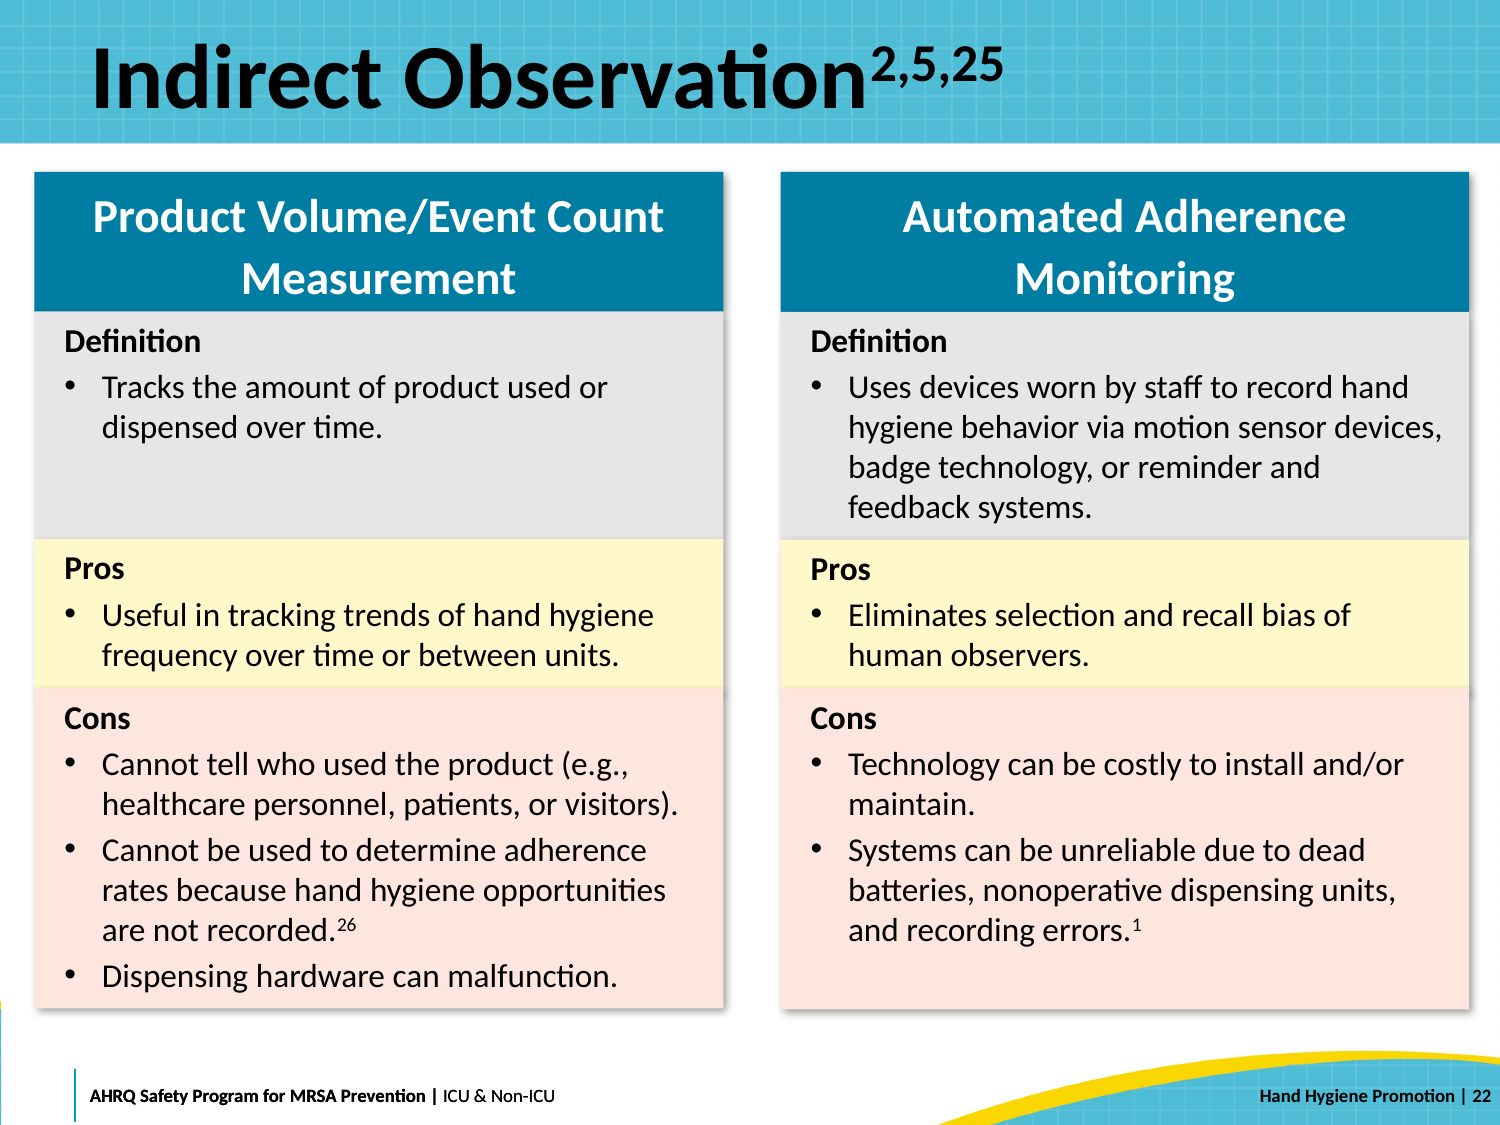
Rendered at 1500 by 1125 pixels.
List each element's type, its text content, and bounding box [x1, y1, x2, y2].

list Cons Cannot tell who used the product (e.g., healthcare personnel, patients, or visitors). Cannot be used to determine adherence rates because hand hygiene opportunities are not recorded.26 Dispensing hardware can malfunction. [33, 687, 724, 1010]
title Indirect Observation2,5,25 [75, 0, 1425, 150]
picture [0, 0, 1500, 1125]
list Product Volume/Event Count Measurement [33, 171, 724, 310]
list Definition Tracks the amount of product used or dispensed over time. [33, 310, 724, 538]
list Automated Adherence Monitoring [780, 171, 1470, 311]
list Pros Eliminates selection and recall bias of human observers. [780, 539, 1470, 687]
list Definition Uses devices worn by staff to record hand hygiene behavior via motion sensor devices, badge technology, or reminder and feedback systems. [780, 311, 1470, 539]
list Pros Useful in tracking trends of hand hygiene frequency over time or between units. [33, 538, 724, 687]
slide_number | 22 [1455, 1065, 1500, 1125]
list Cons Technology can be costly to install and/or maintain. Systems can be unreliable due to dead batteries, nonoperative dispensing units, and recording errors.1 [780, 687, 1470, 1010]
